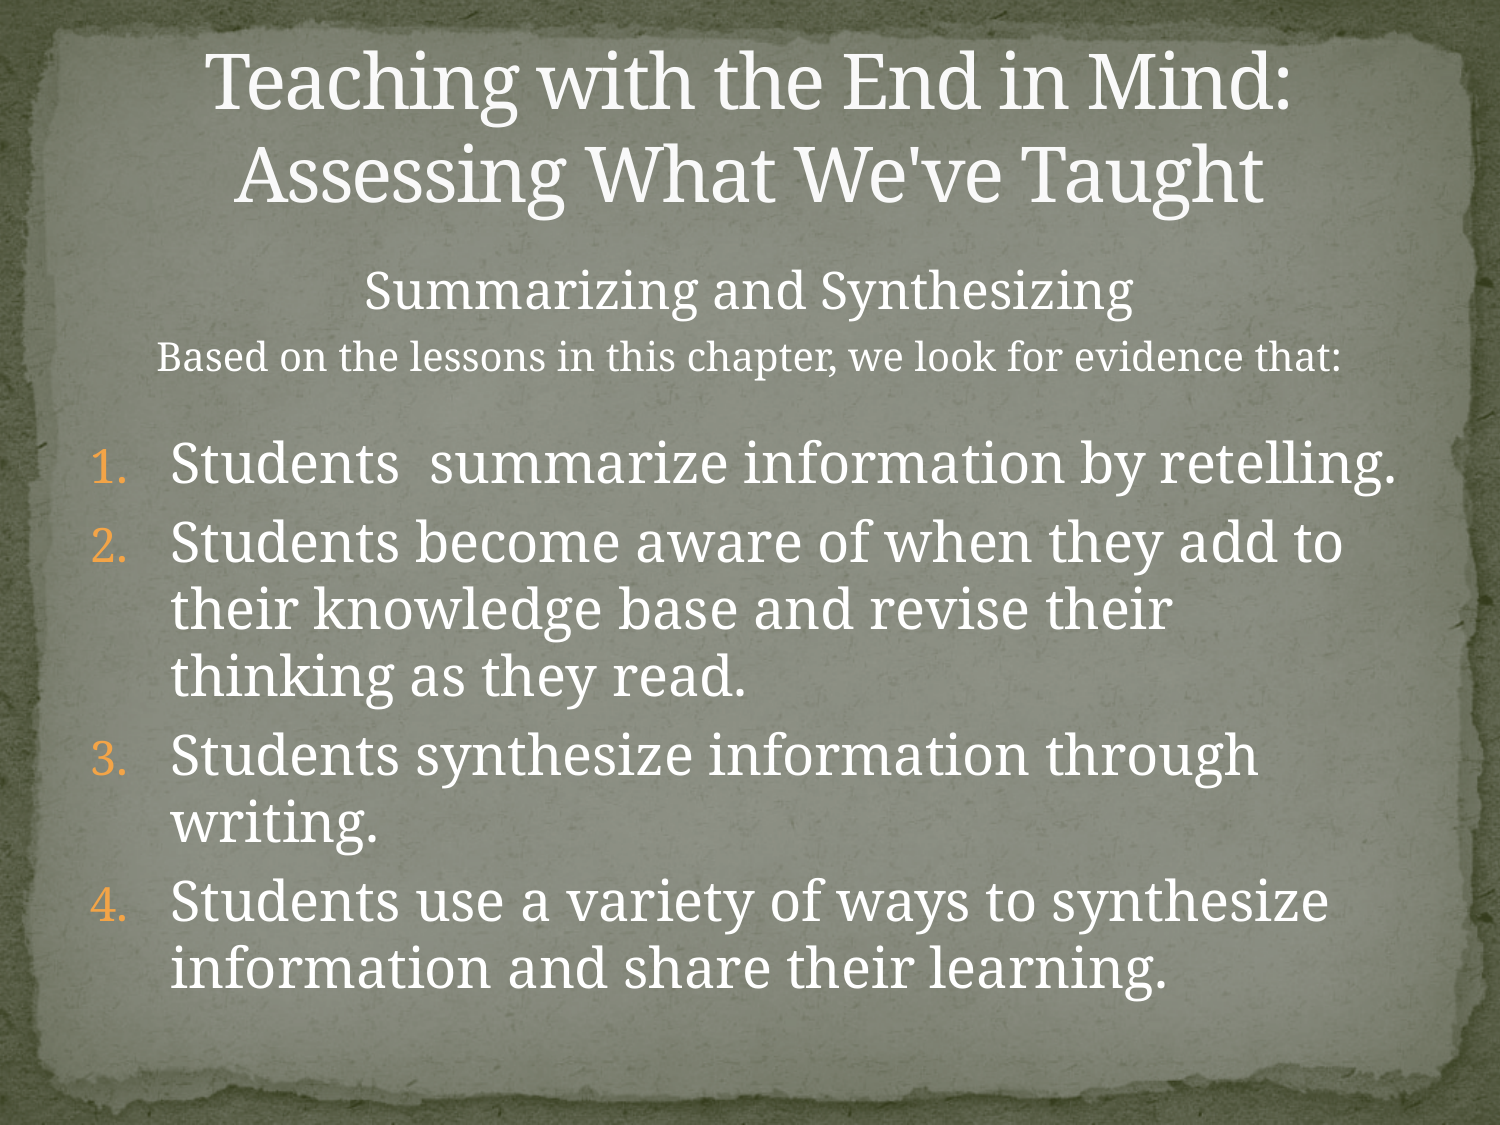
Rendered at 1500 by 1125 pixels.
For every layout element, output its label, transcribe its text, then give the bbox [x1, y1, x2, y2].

title Teaching with the End in Mind: Assessing What We've Taught [74, 24, 1425, 225]
list Summarizing and Synthesizing Based on the lessons in this chapter, we look for evidence that: Students summarize information by retelling. Students become aware of when they add to their knowledge base and revise their thinking as they read. Students synthesize information through writing. Students use a variety of ways to synthesize information and share their learning. [75, 249, 1425, 1075]
